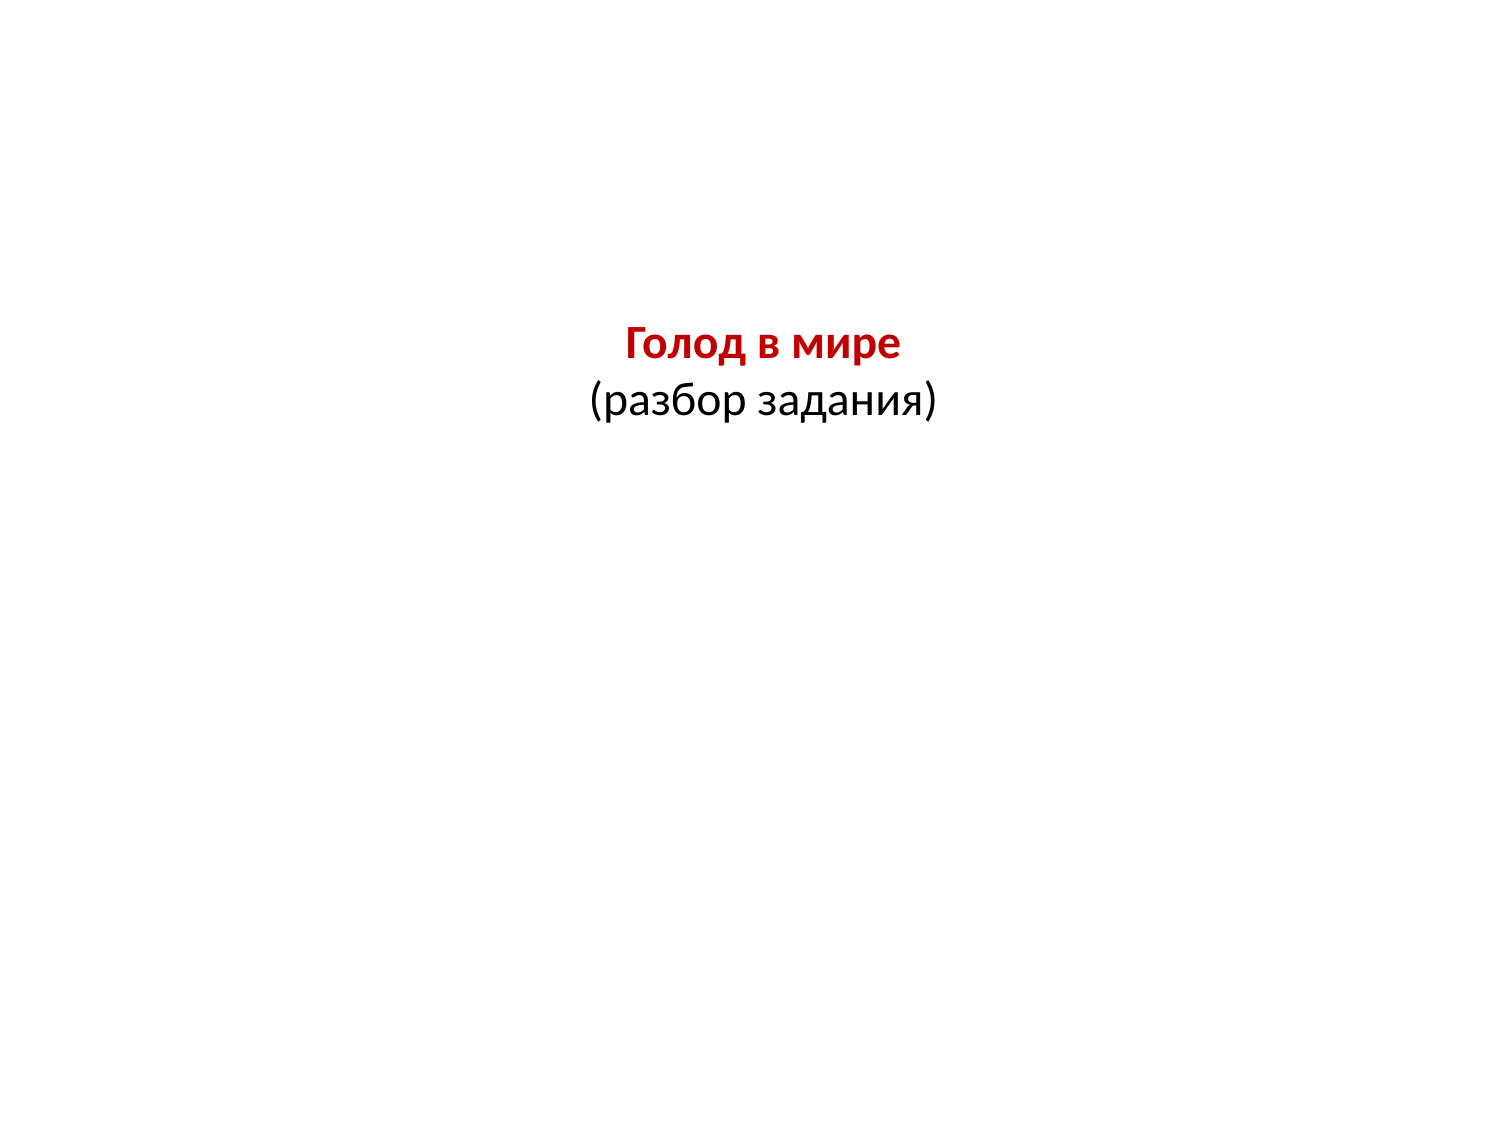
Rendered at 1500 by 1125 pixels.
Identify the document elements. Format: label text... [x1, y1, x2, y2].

title Голод в мире (разбор задания) [88, 302, 1439, 433]
